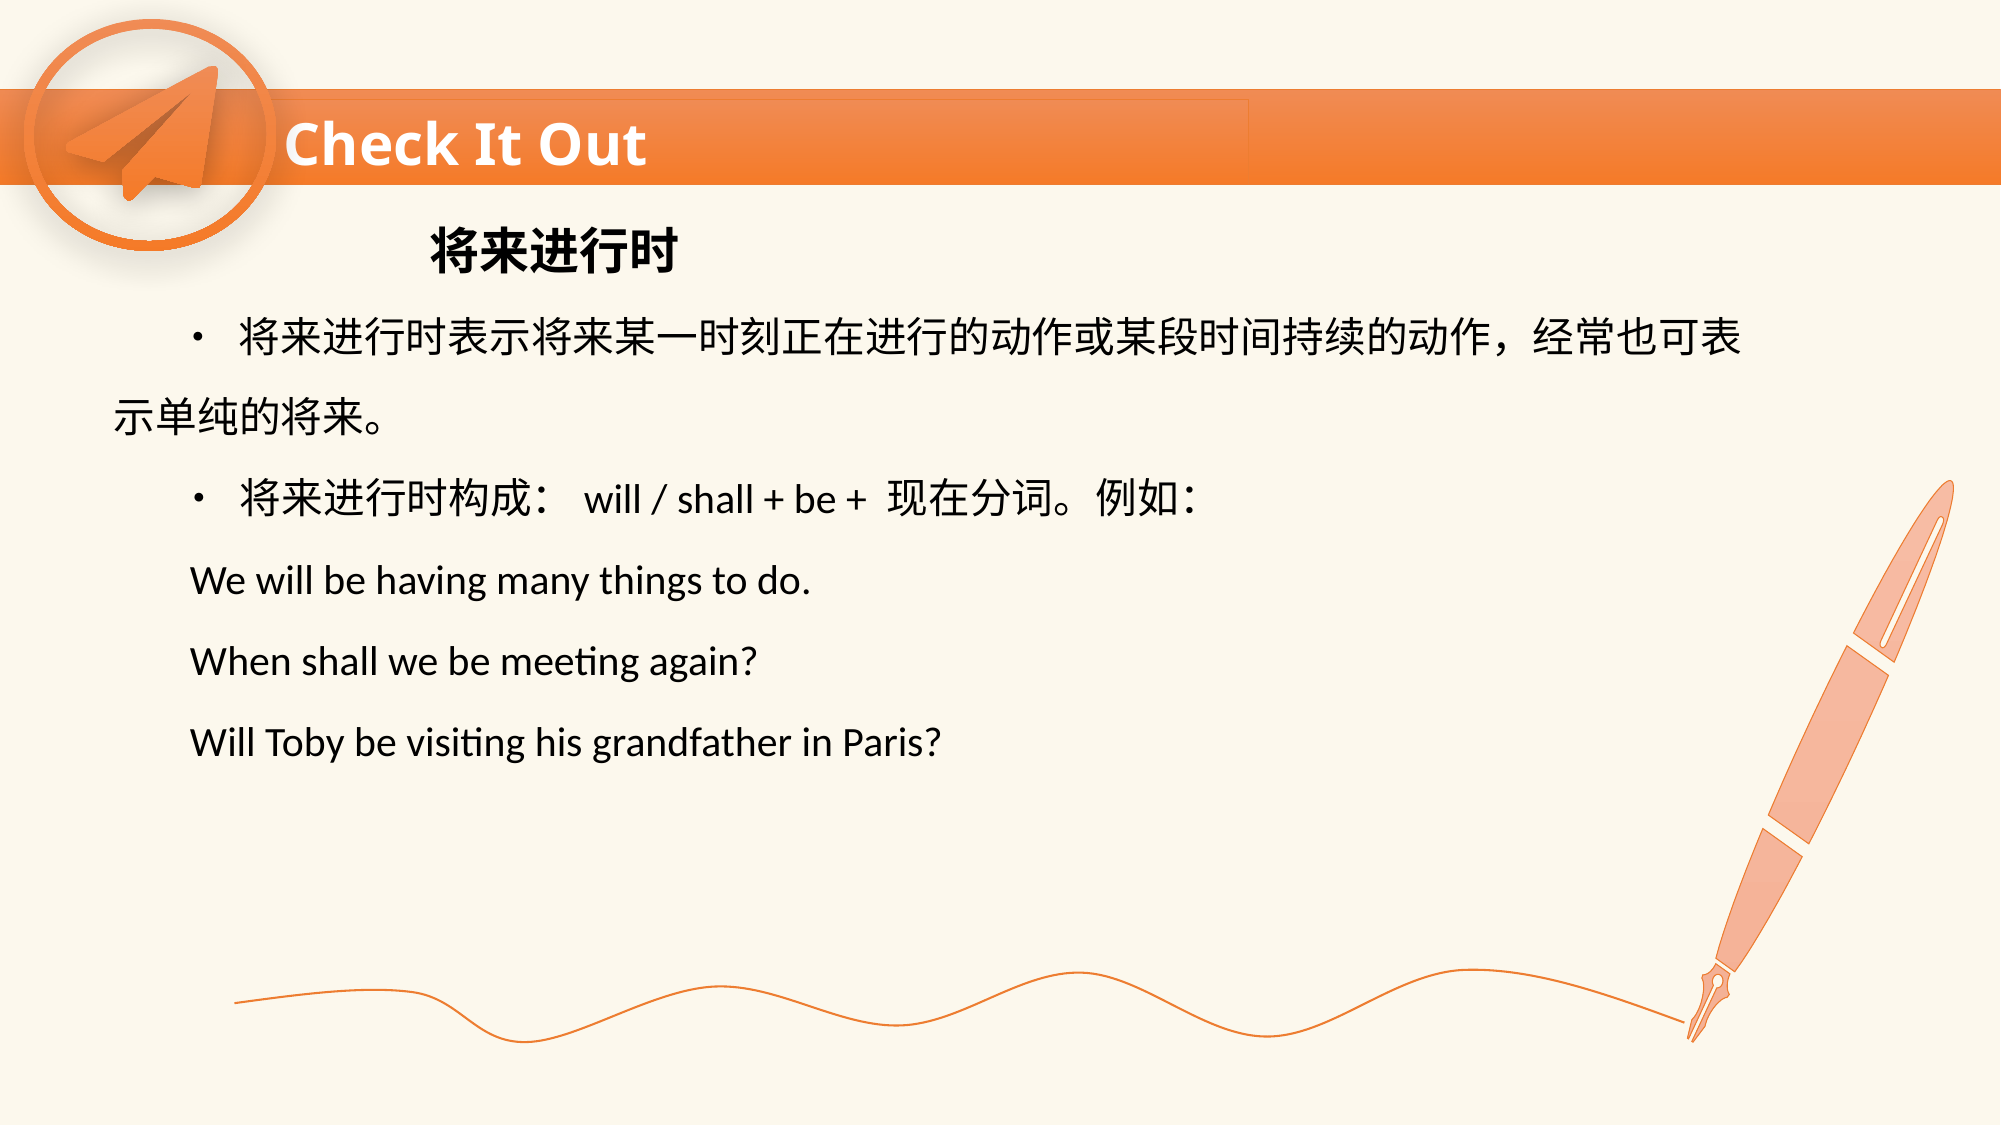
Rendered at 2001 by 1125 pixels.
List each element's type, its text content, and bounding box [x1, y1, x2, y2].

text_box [0, 18, 2000, 251]
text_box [234, 480, 1954, 1043]
list 将来进行时 • 将来进行时表示将来某一时刻正在进行的动作或某段时间持续的动作，经常也可表 示单纯的将来。 • 将来进行时构成：will / shall + be + 现在分词。例如： We will be having many things to do. When shall we be meeting again? Will Toby be visiting his grandfather in Paris? [99, 251, 1954, 1032]
